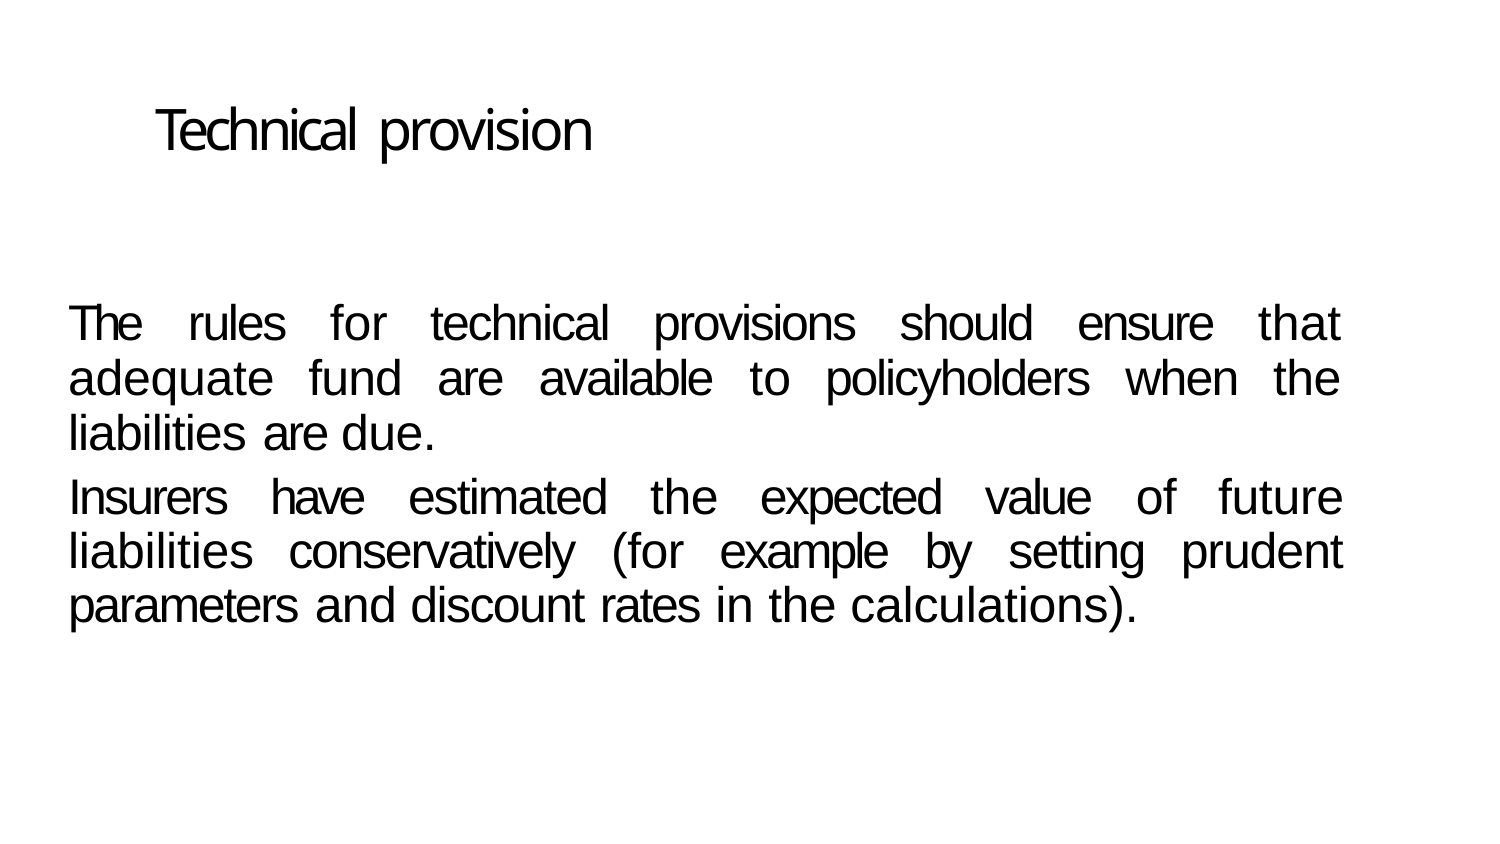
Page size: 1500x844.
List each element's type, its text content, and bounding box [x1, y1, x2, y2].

text_box The rules for technical provisions should ensure that adequate fund are available to policyholders when the liabilities are due. Insurers have estimated the expected value of future liabilities conservatively (for example by setting prudent parameters and discount rates in the calculations). [66, 287, 1345, 633]
title Technical provision [103, 54, 1397, 199]
